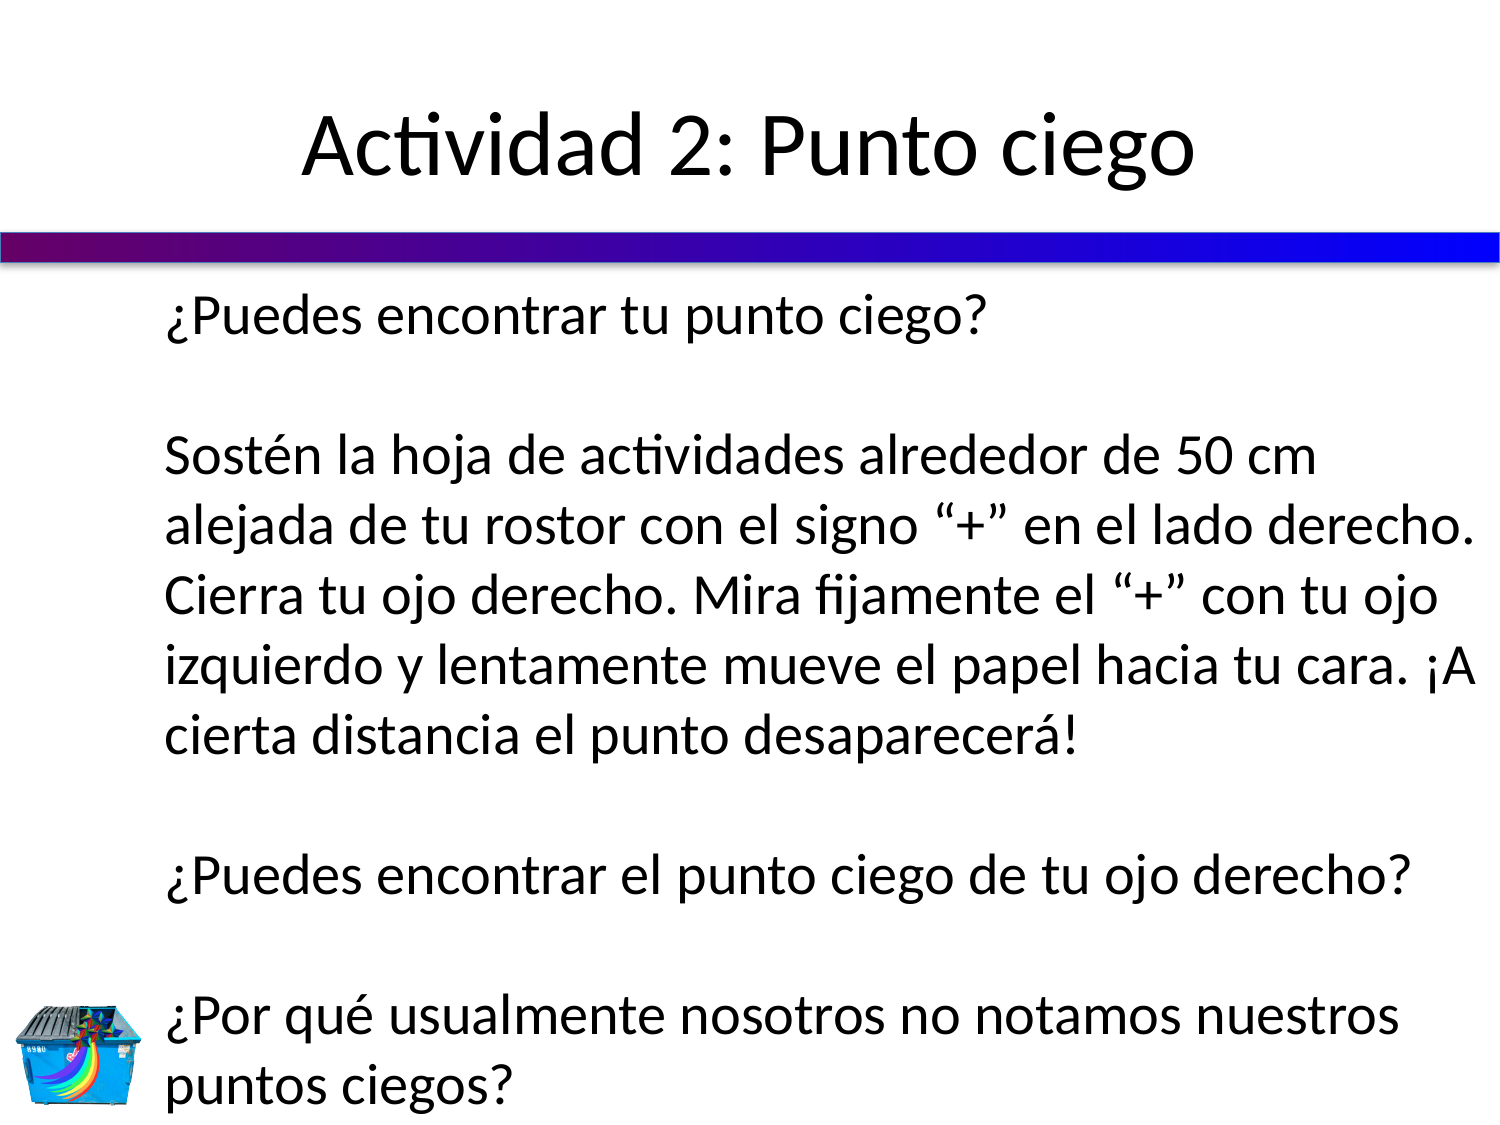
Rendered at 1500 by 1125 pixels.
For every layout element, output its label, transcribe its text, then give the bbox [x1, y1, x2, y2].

picture [14, 1004, 143, 1107]
title Actividad 2: Punto ciego [75, 45, 1425, 233]
text_box ¿Puedes encontrar tu punto ciego? Sostén la hoja de actividades alrededor de 50 cm alejada de tu rostor con el signo “+” en el lado derecho. Cierra tu ojo derecho. Mira fijamente el “+” con tu ojo izquierdo y lentamente mueve el papel hacia tu cara. ¡A cierta distancia el punto desaparecerá! ¿Puedes encontrar el punto ciego de tu ojo derecho? ¿Por qué usualmente nosotros no notamos nuestros puntos ciegos? [149, 269, 1500, 1124]
